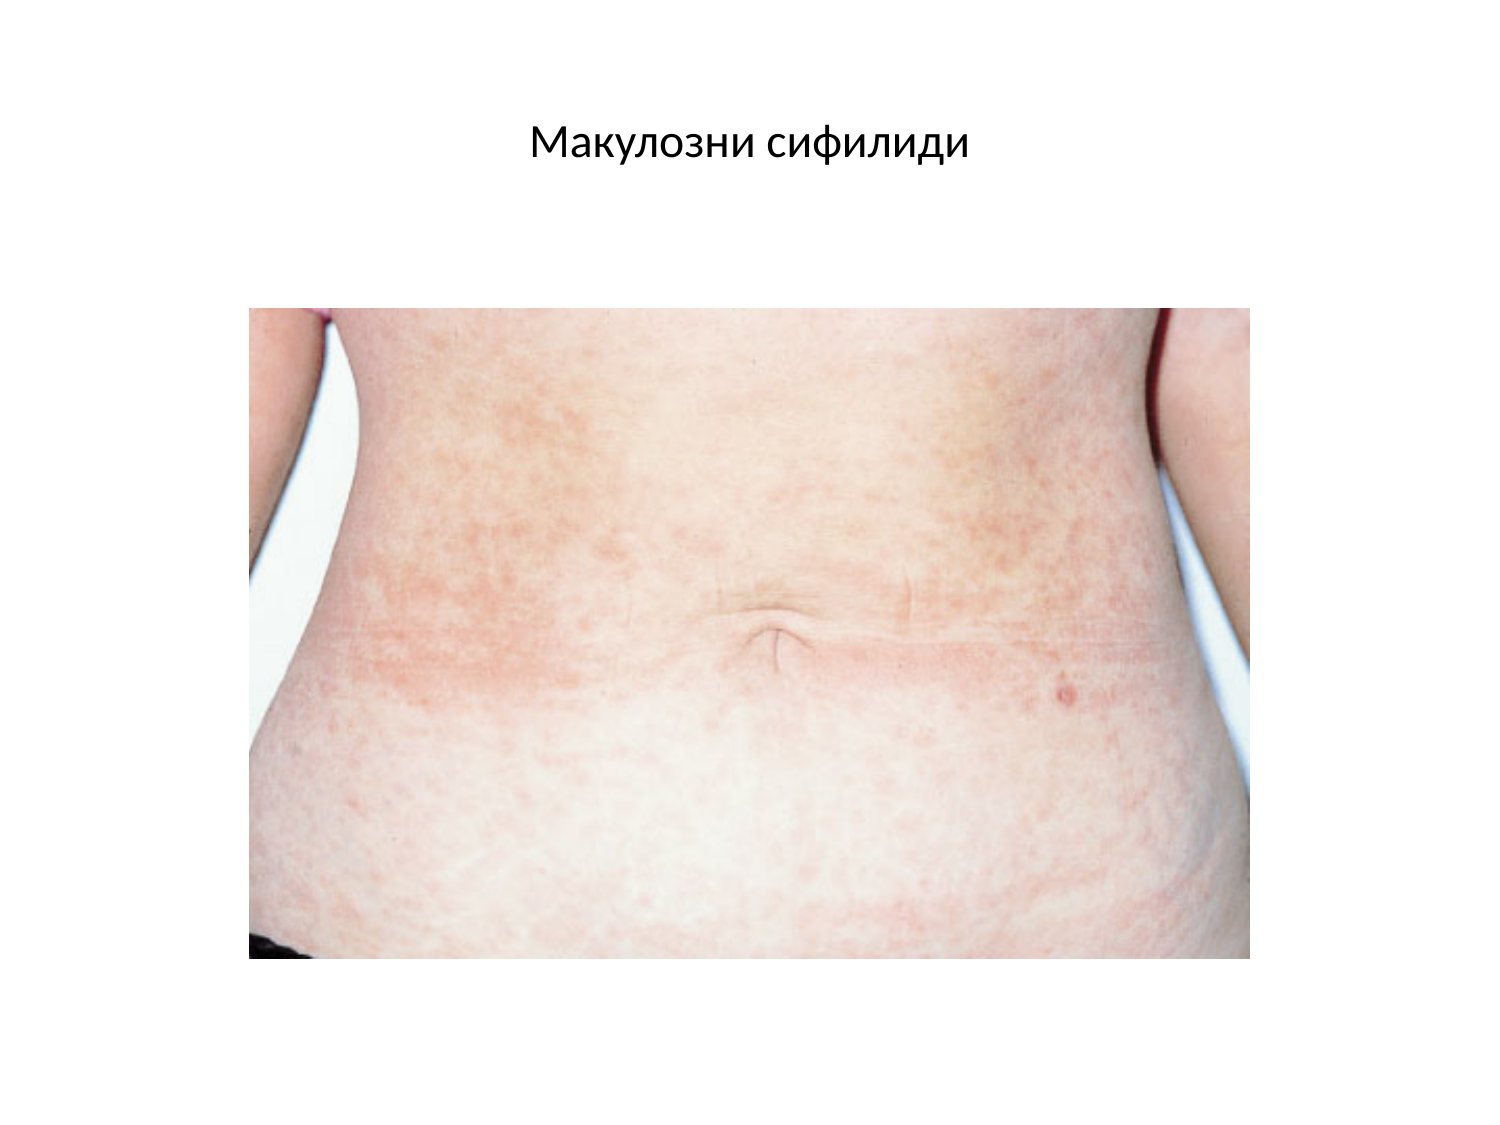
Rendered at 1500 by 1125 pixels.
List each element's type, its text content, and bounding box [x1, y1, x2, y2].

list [249, 308, 1251, 959]
title Макулозни сифилиди [75, 45, 1425, 233]
